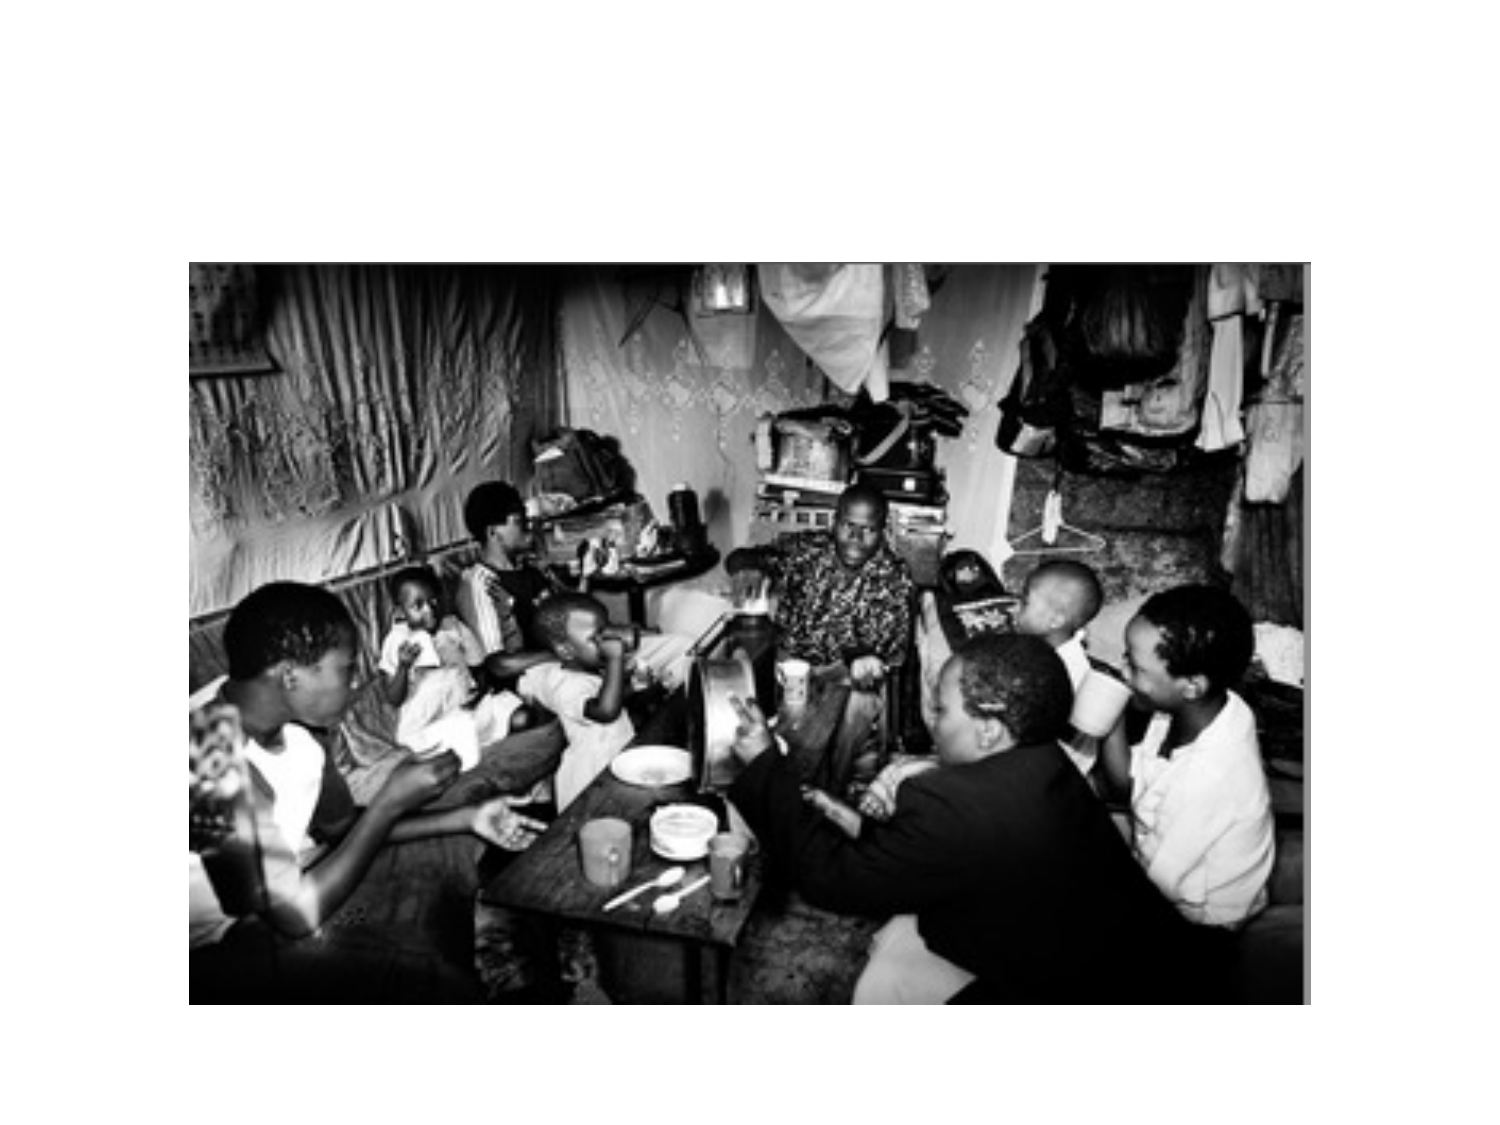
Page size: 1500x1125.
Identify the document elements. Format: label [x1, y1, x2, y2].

list [74, 262, 1426, 1006]
